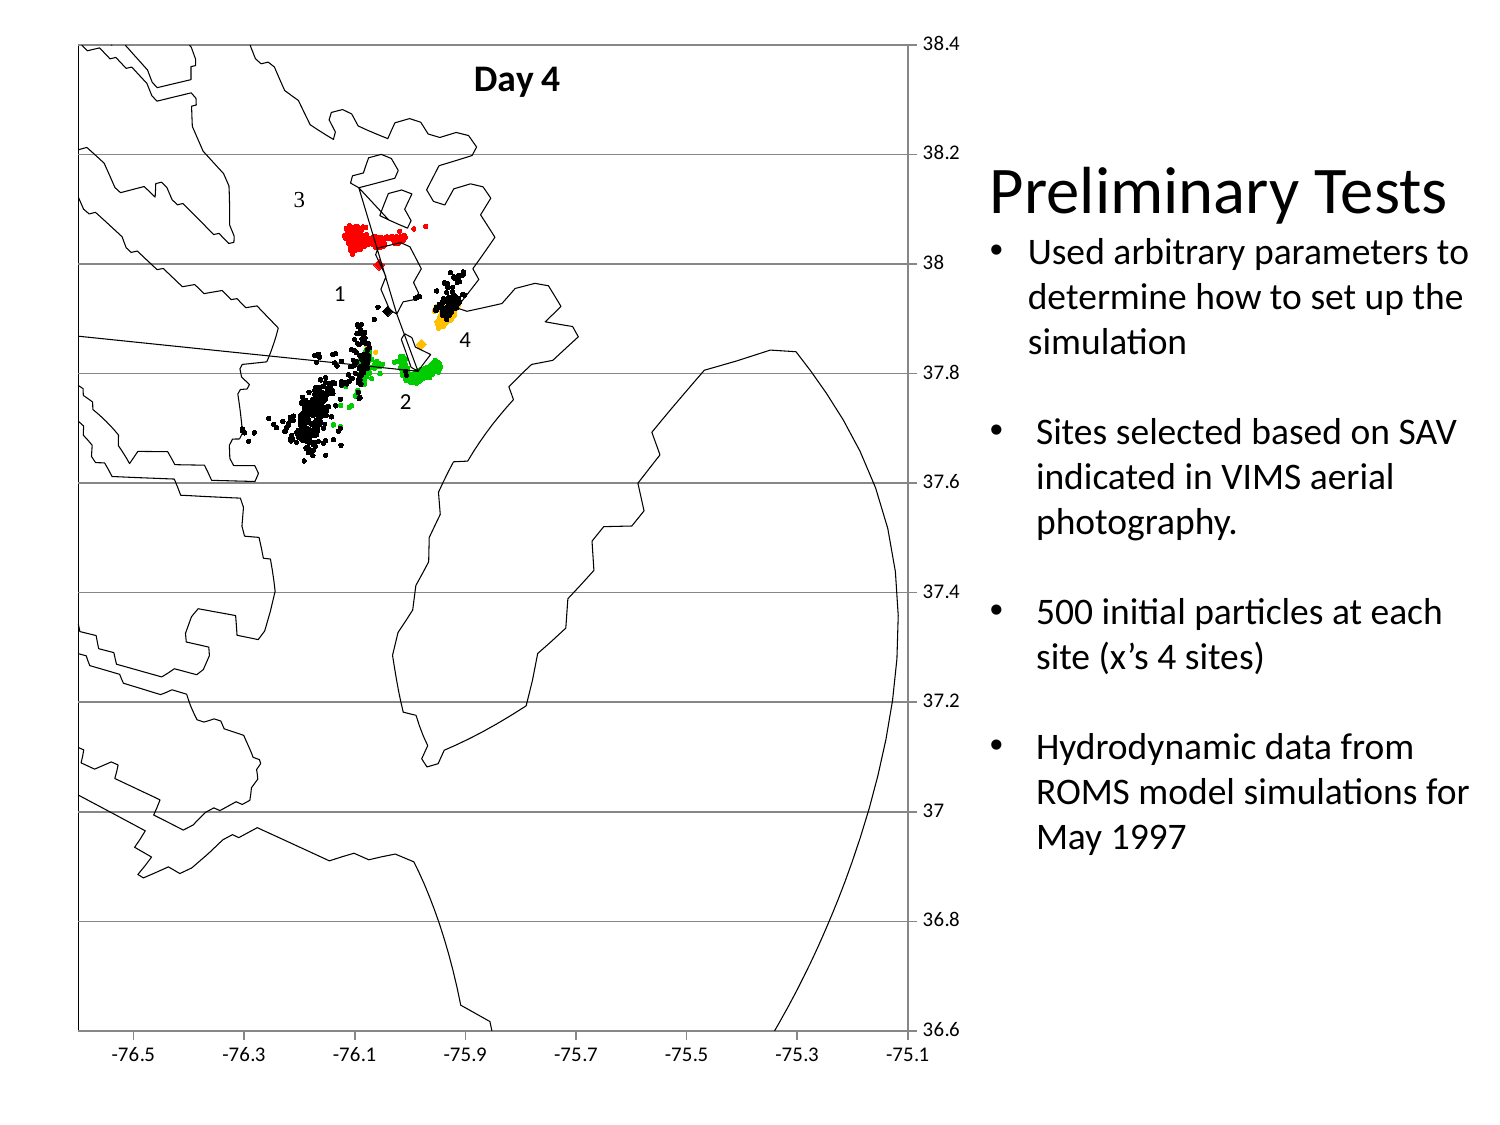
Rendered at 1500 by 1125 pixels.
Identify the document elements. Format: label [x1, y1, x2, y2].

chart [0, 0, 1500, 1125]
